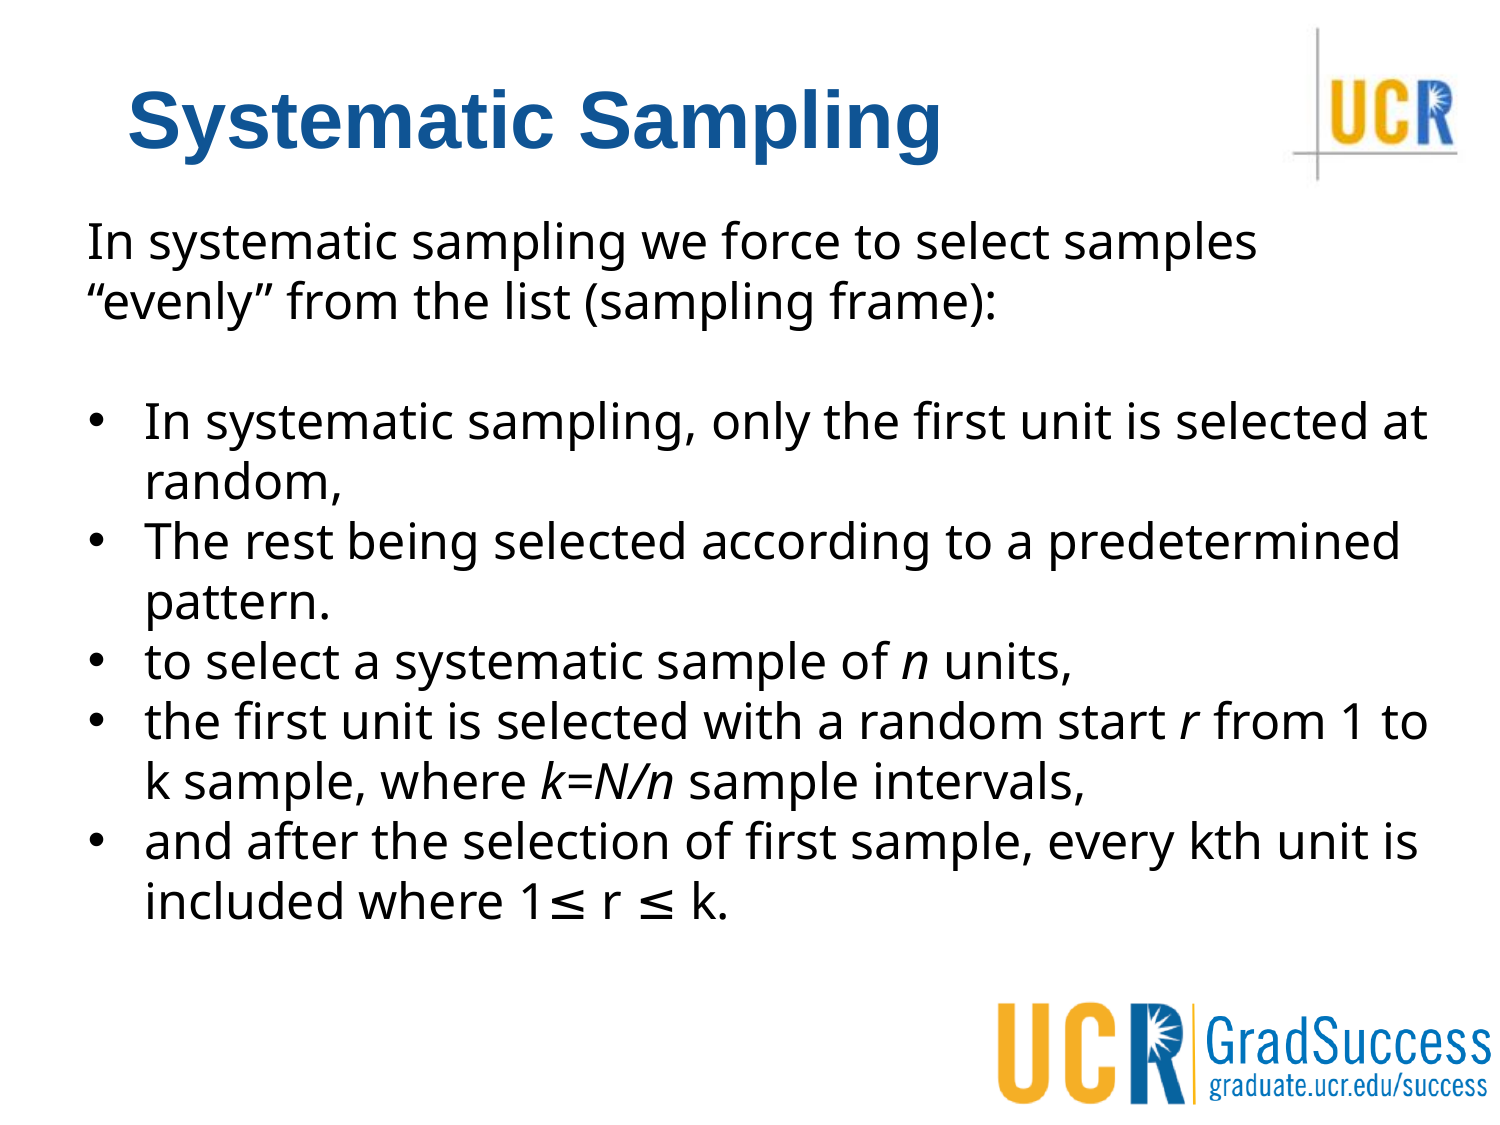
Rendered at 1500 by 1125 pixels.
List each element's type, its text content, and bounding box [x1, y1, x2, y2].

title Systematic Sampling [112, 13, 1388, 172]
picture [1282, 0, 1500, 196]
text_box In systematic sampling we force to select samples “evenly” from the list (sampling frame): In systematic sampling, only the first unit is selected at random, The rest being selected according to a predetermined pattern. to select a systematic sample of n units, the first unit is selected with a random start r from 1 to k sample, where k=N/n sample intervals, and after the selection of first sample, every kth unit is included where 1≤ r ≤ k. [73, 201, 1470, 937]
